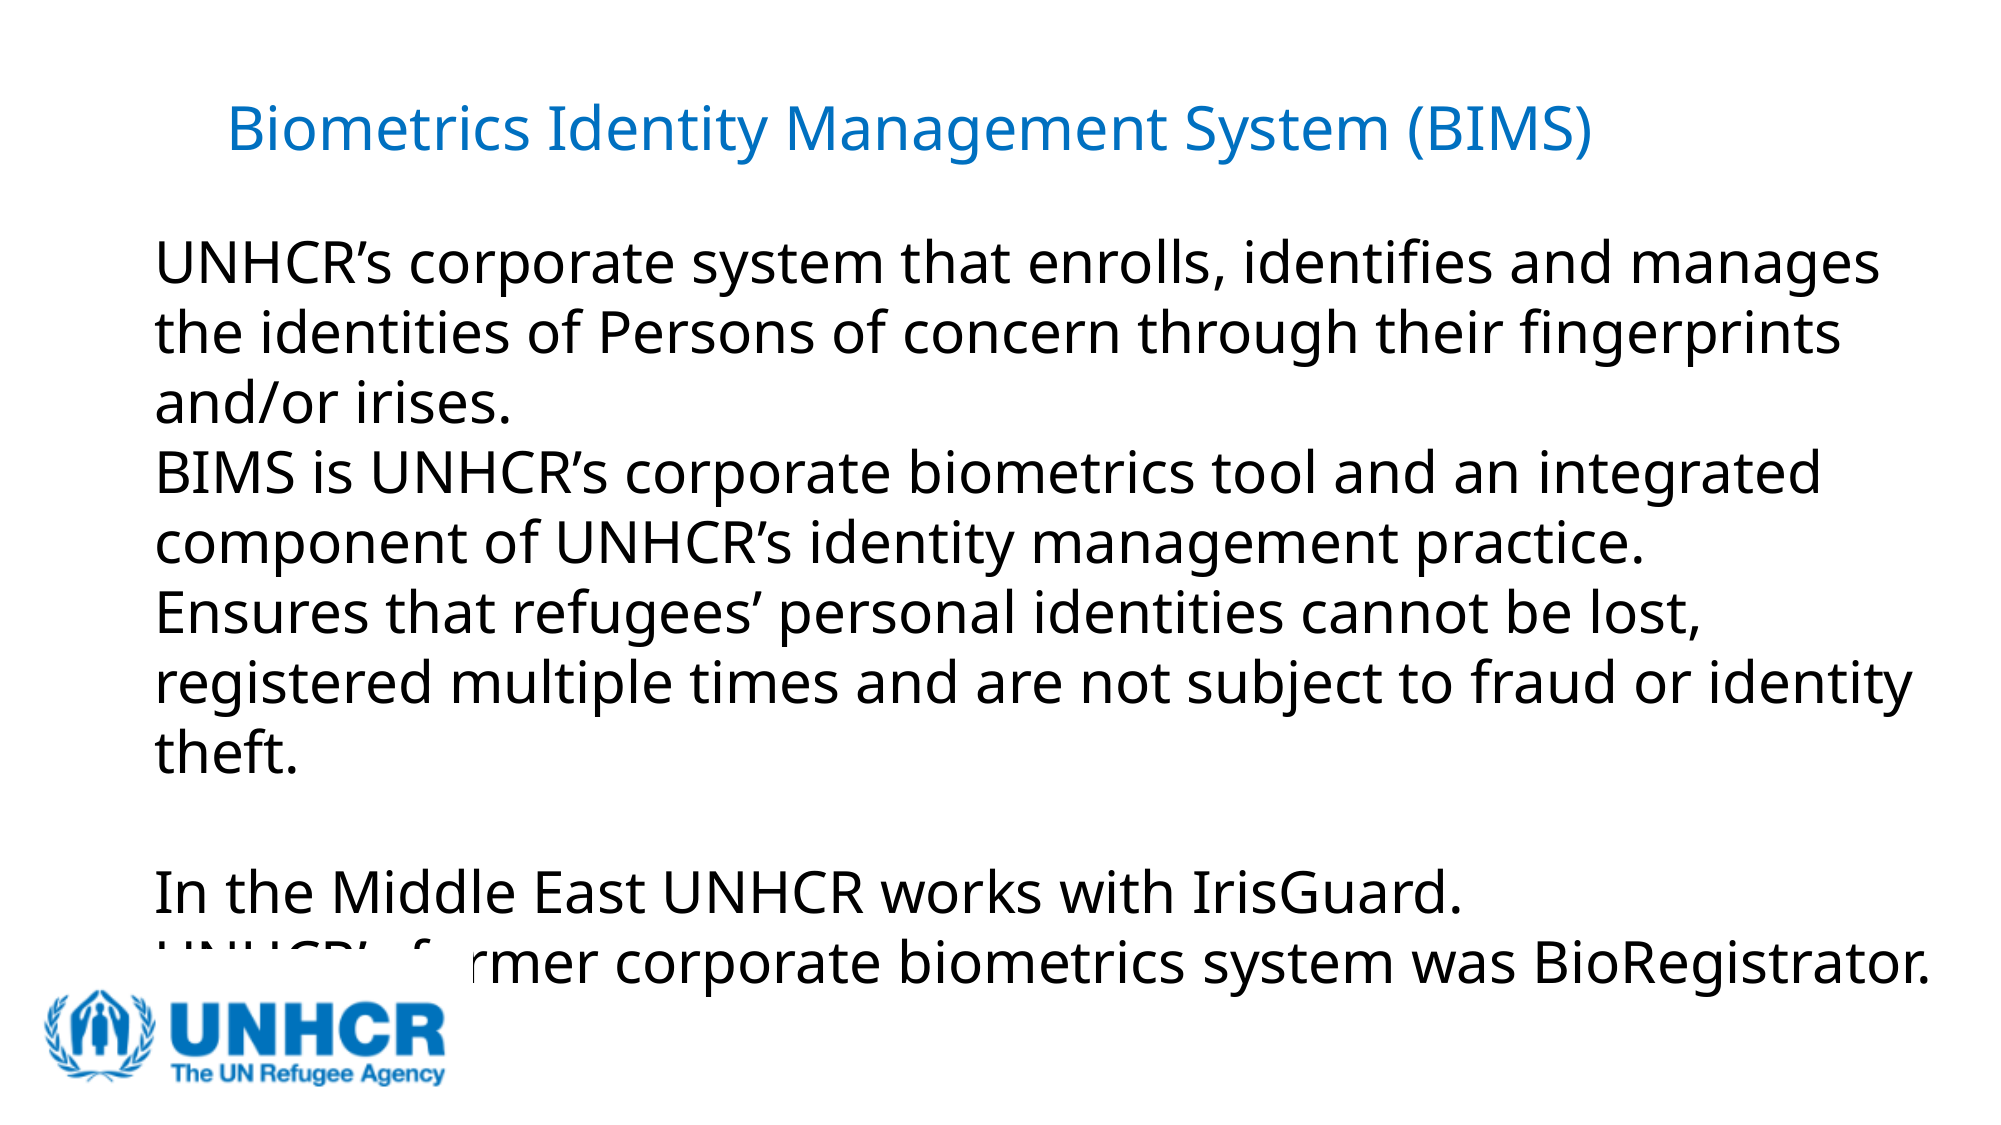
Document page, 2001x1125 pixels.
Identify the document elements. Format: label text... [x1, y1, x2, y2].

text_box UNHCR’s corporate system that enrolls, identifies and manages the identities of Persons of concern through their fingerprints and/or irises. BIMS is UNHCR’s corporate biometrics tool and an integrated component of UNHCR’s identity management practice. Ensures that refugees’ personal identities cannot be lost, registered multiple times and are not subject to fraud or identity theft. In the Middle East UNHCR works with IrisGuard. UNHCR’s former corporate biometrics system was BioRegistrator. [139, 218, 1955, 1003]
text_box Biometrics Identity Management System (BIMS) [77, 17, 1803, 381]
picture [23, 949, 473, 1125]
